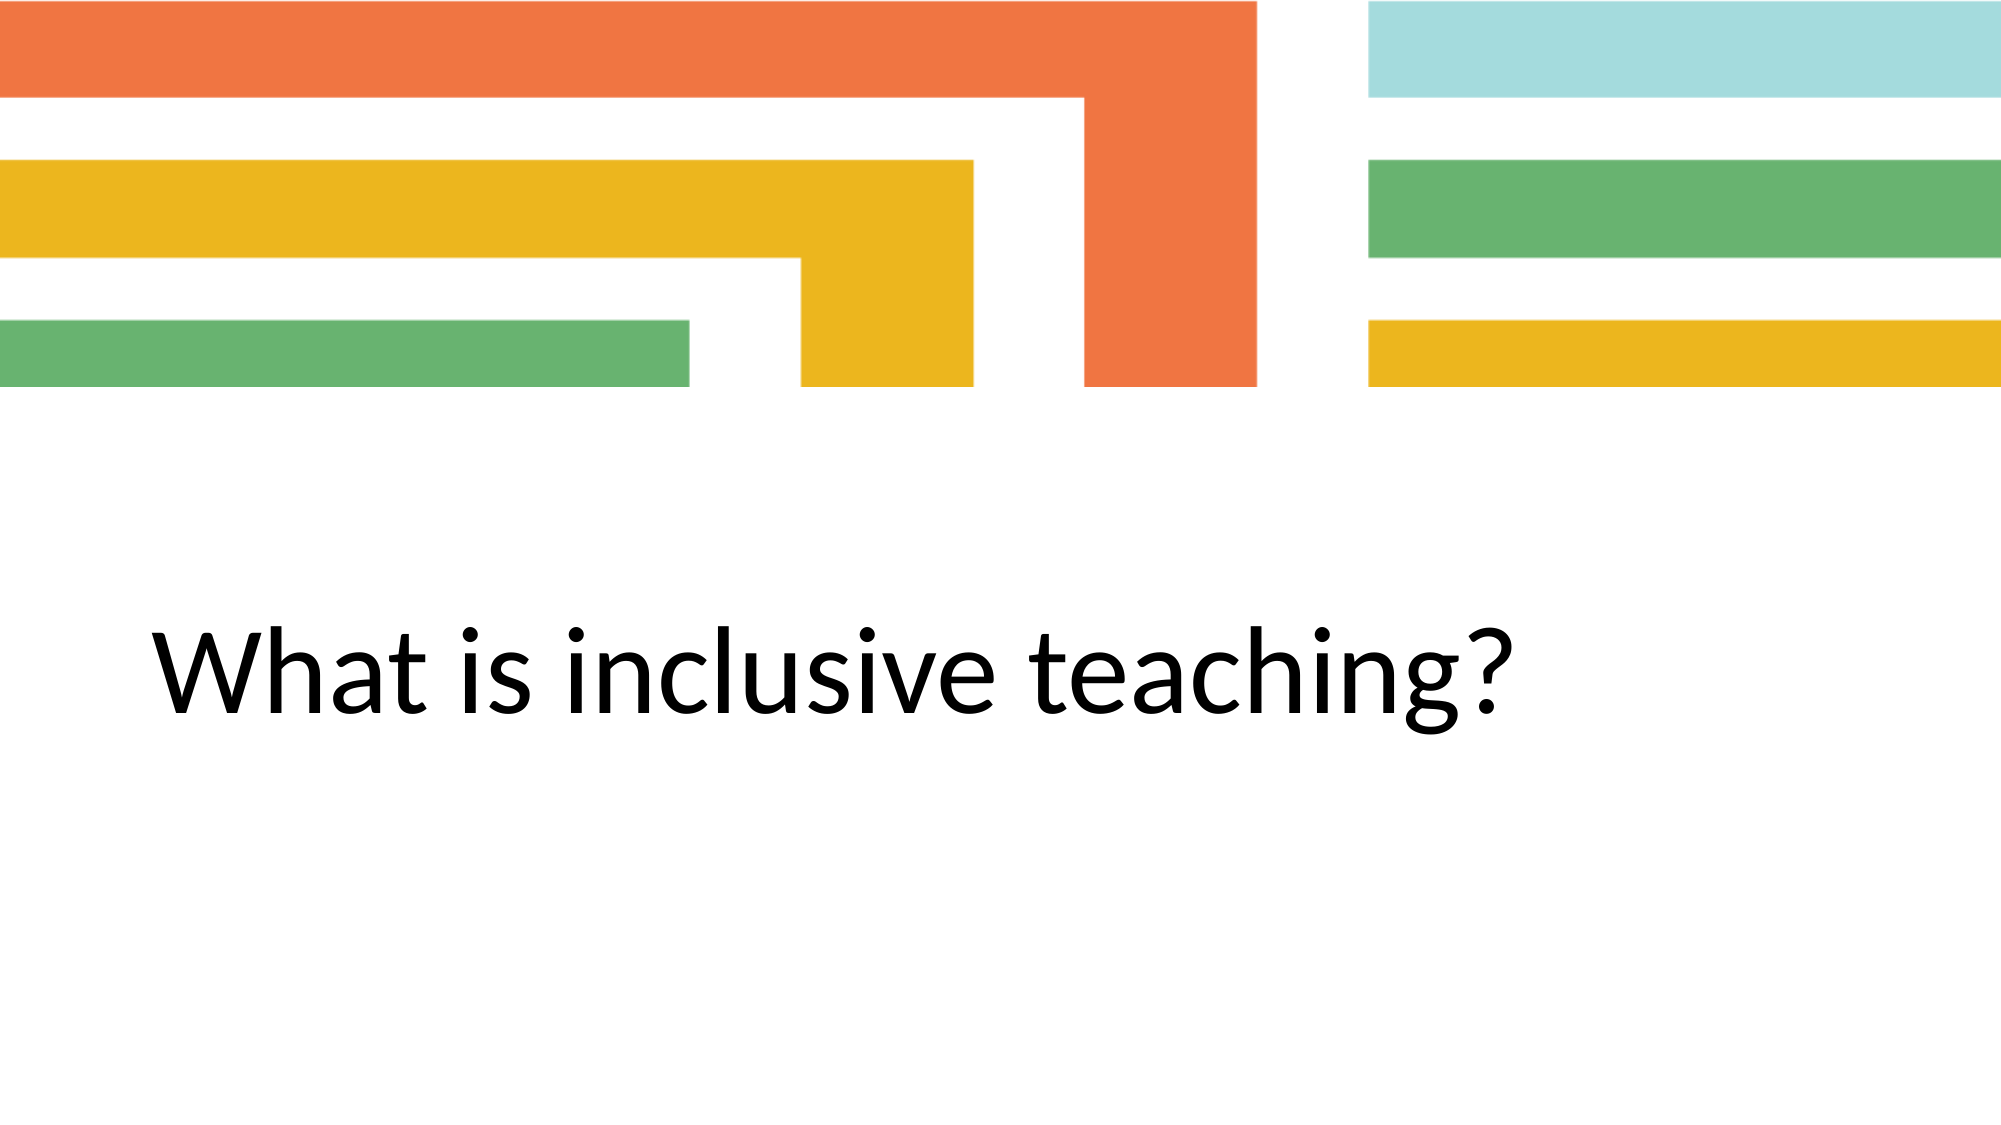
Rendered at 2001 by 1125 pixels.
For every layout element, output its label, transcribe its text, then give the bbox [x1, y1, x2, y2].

title What is inclusive teaching? [136, 387, 800, 749]
title What is inclusive teaching? [1201, 387, 1862, 749]
picture [1, 0, 2001, 1125]
